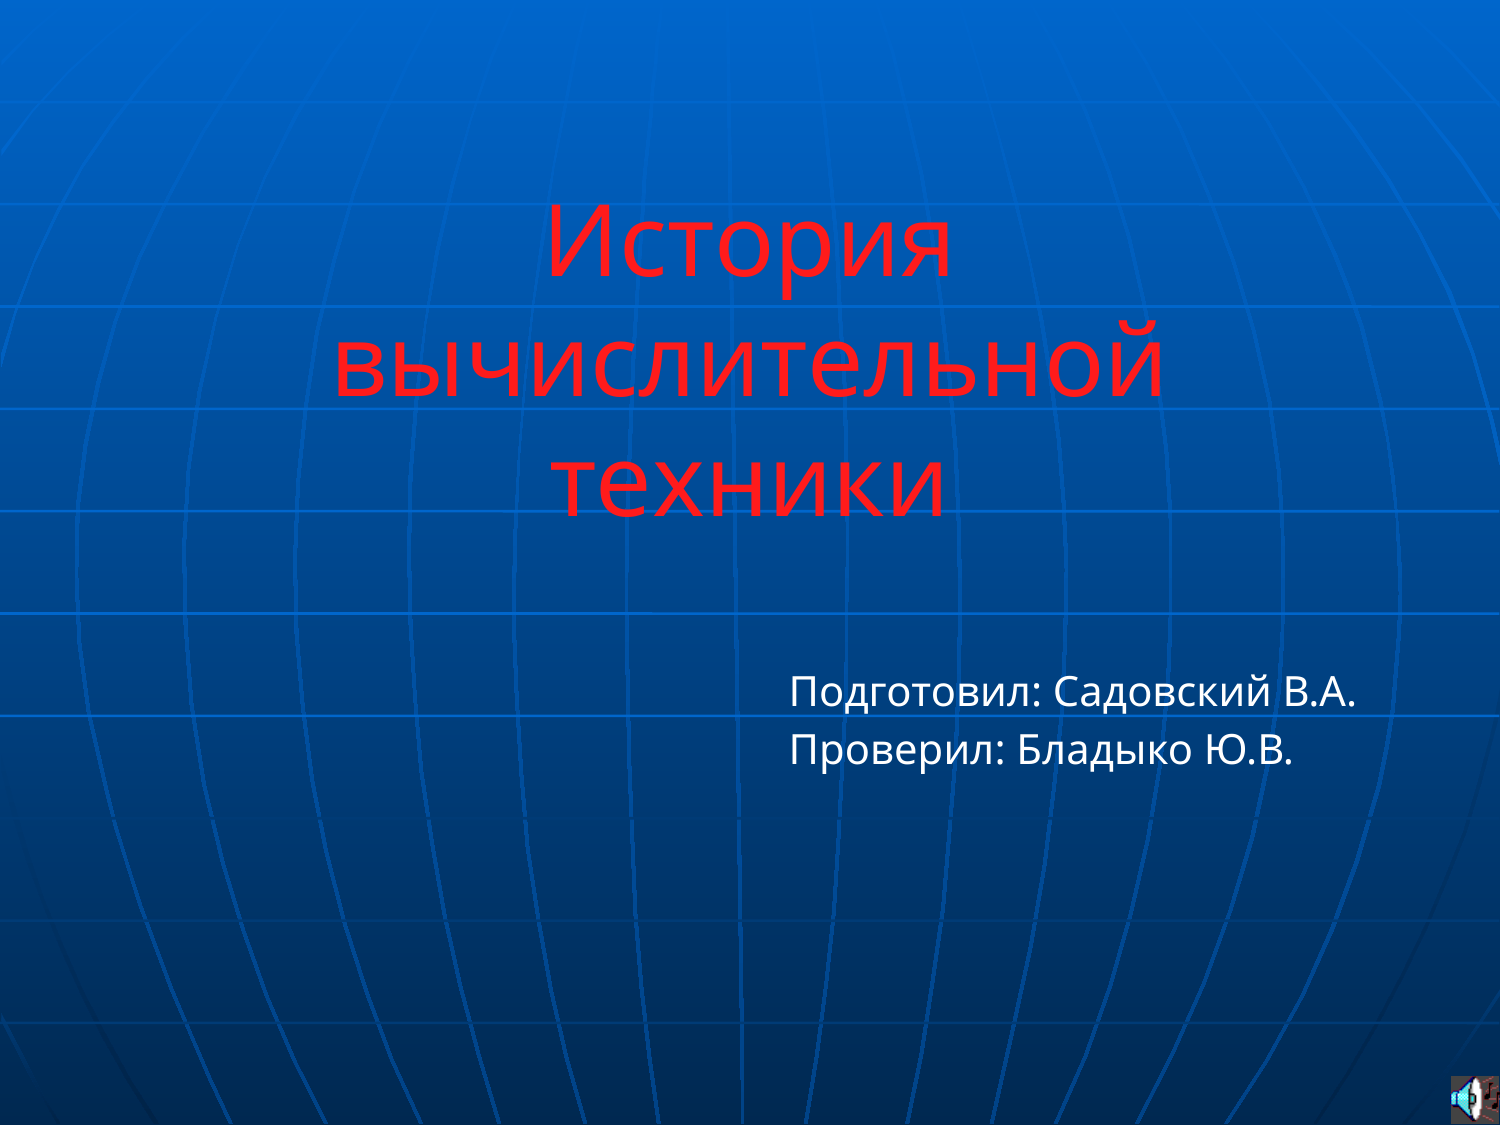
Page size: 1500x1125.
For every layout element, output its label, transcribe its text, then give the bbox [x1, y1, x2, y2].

picture [1449, 1074, 1500, 1125]
subtitle Подготовил: Садовский В.А. Проверил: Бладыко Ю.В. [773, 656, 1500, 953]
title История вычислительной техники [111, 219, 1388, 544]
